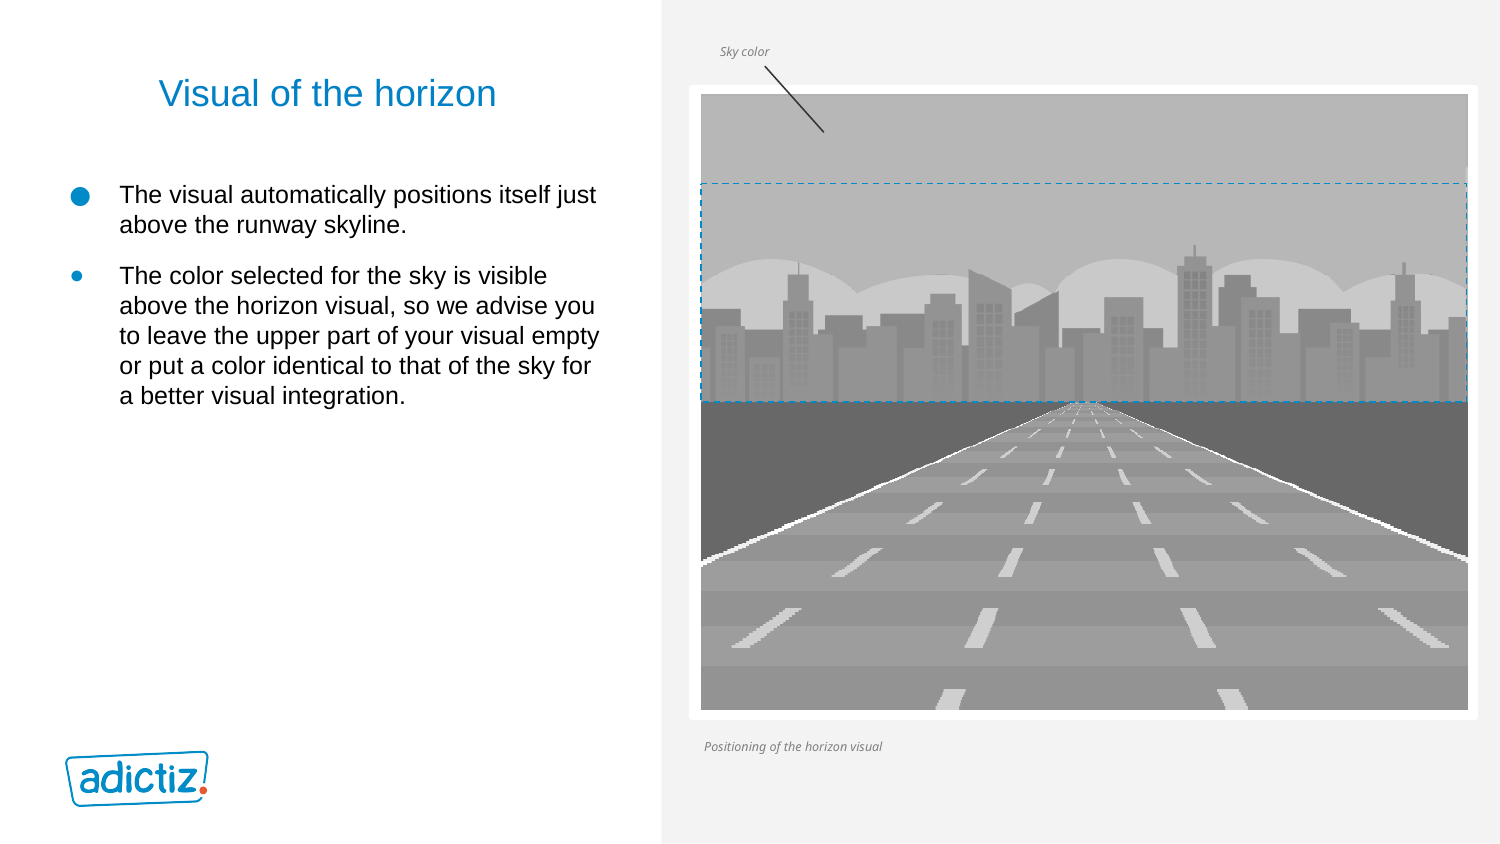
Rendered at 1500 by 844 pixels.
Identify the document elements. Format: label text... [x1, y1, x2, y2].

text_box Positioning of the horizon visual [689, 720, 1036, 776]
picture [59, 748, 214, 810]
text_box Sky color [704, 35, 825, 67]
picture [694, 90, 1473, 714]
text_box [764, 65, 825, 133]
title Visual of the horizon [29, 24, 627, 152]
list The visual automatically positions itself just above the runway skyline. The color selected for the sky is visible above the horizon visual, so we advise you to leave the upper part of your visual empty or put a color identical to that of the sky for a better visual integration. [29, 163, 627, 539]
